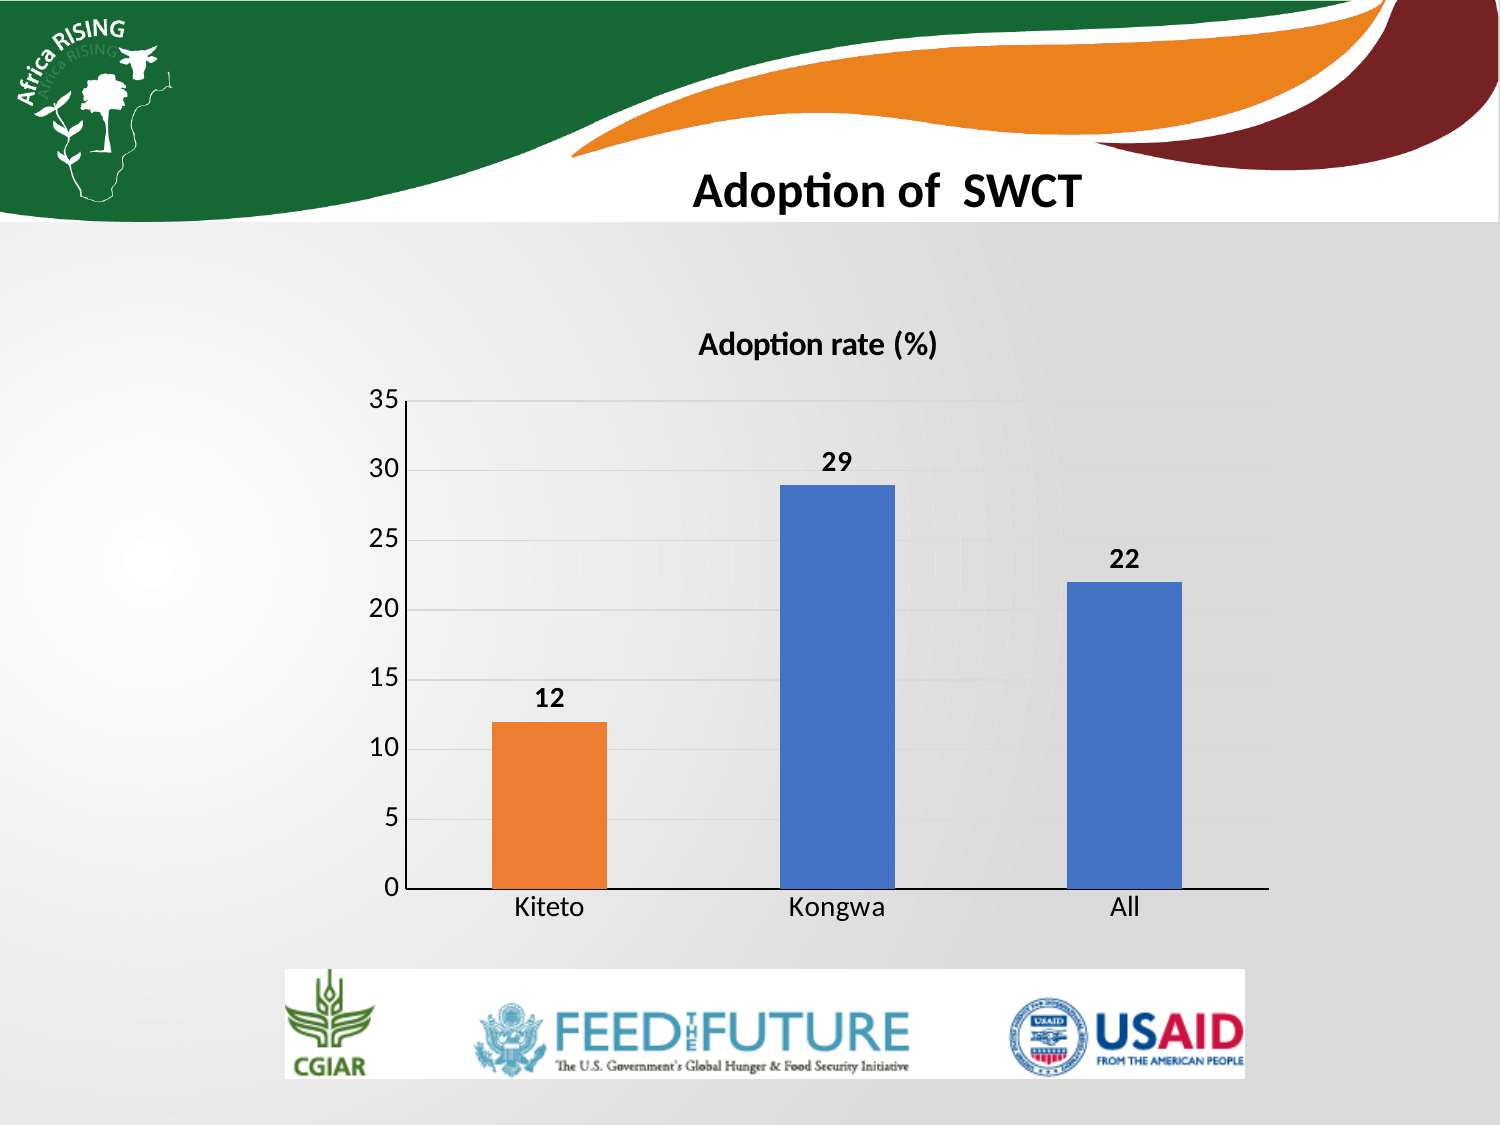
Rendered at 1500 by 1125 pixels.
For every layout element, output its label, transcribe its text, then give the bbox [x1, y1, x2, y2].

chart [349, 299, 1288, 938]
picture [0, 0, 1499, 222]
text_box Adoption of SWCT [350, 149, 1425, 225]
picture [285, 969, 1245, 1079]
